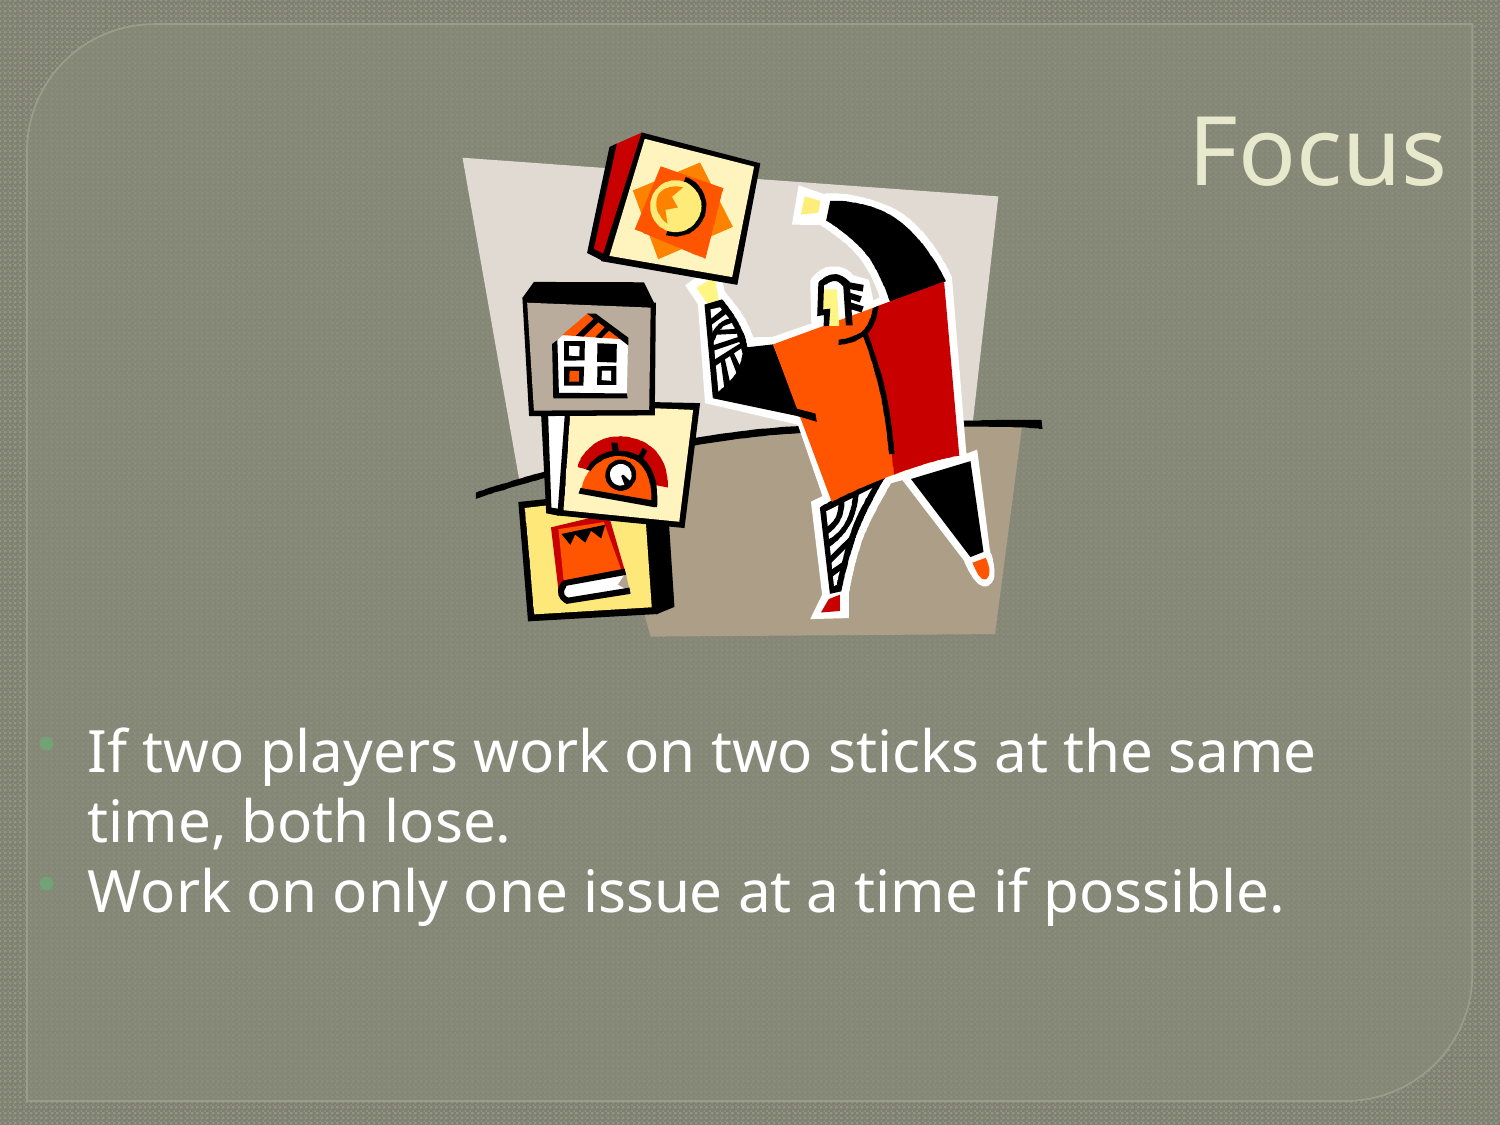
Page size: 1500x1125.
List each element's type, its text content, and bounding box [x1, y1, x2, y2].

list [462, 124, 1051, 645]
title Focus [24, 37, 1463, 213]
text_box [212, 712, 1175, 788]
list If two players work on two sticks at the same time, both lose. Work on only one issue at a time if possible. [24, 706, 1463, 1088]
